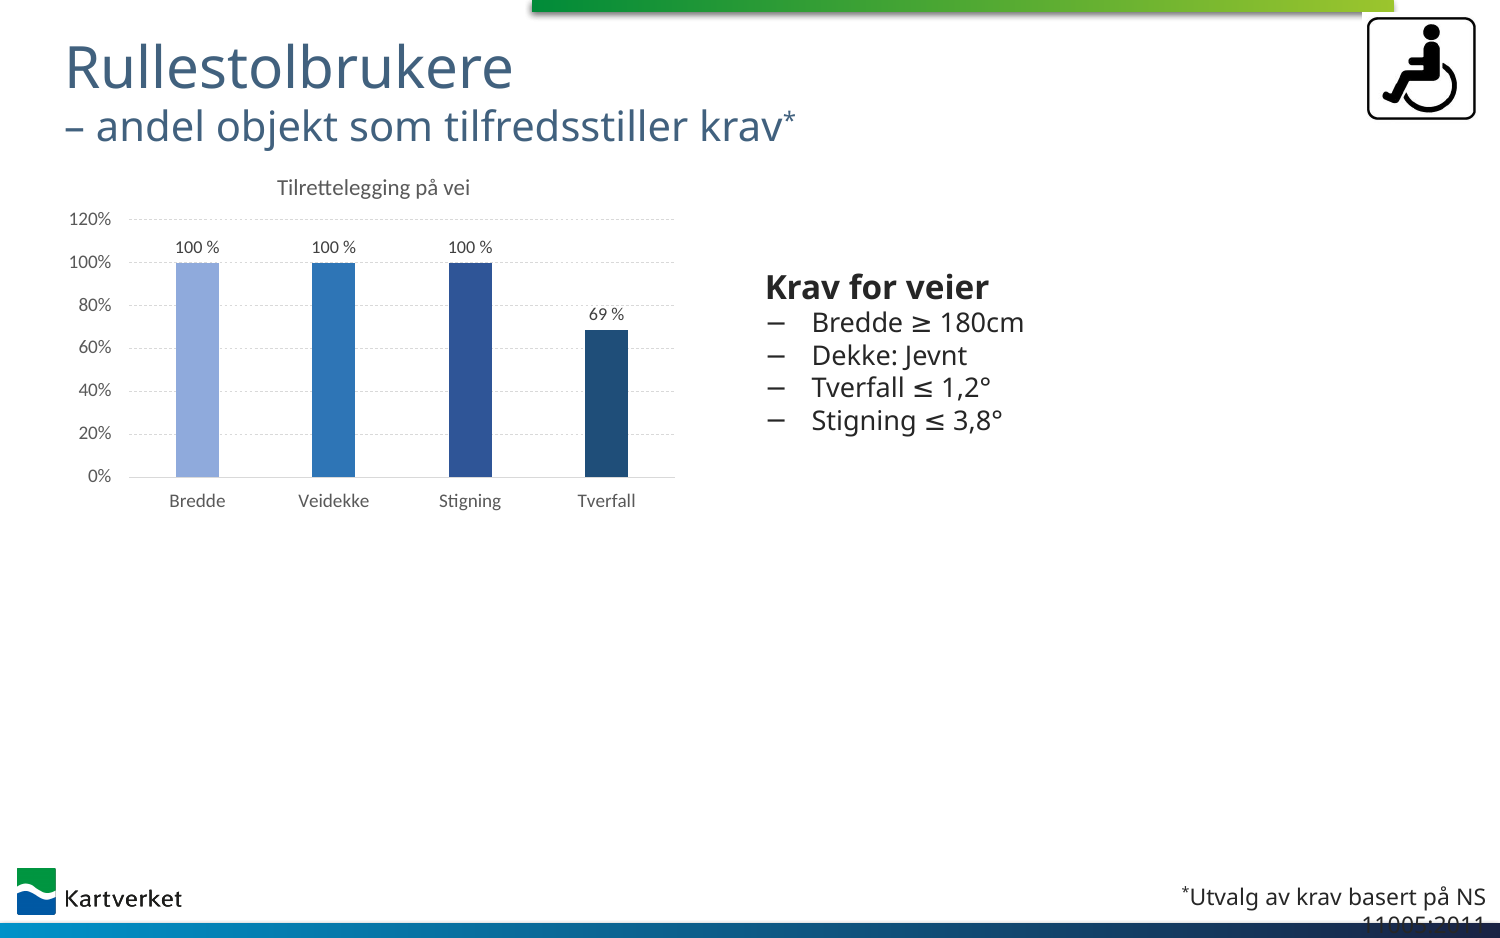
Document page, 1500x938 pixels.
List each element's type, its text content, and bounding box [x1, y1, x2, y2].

text_box Krav for veier Bredde ≥ 180cm Dekke: Jevnt Tverfall ≤ 1,2° Stigning ≤ 3,8° [750, 258, 1234, 444]
picture [1362, 12, 1481, 126]
text_box *Utvalg av krav basert på NS 11005:2011 [1068, 873, 1500, 938]
picture [62, 166, 686, 519]
text_box Rullestolbrukere – andel objekt som tilfredsstiller krav* [49, 25, 1431, 158]
